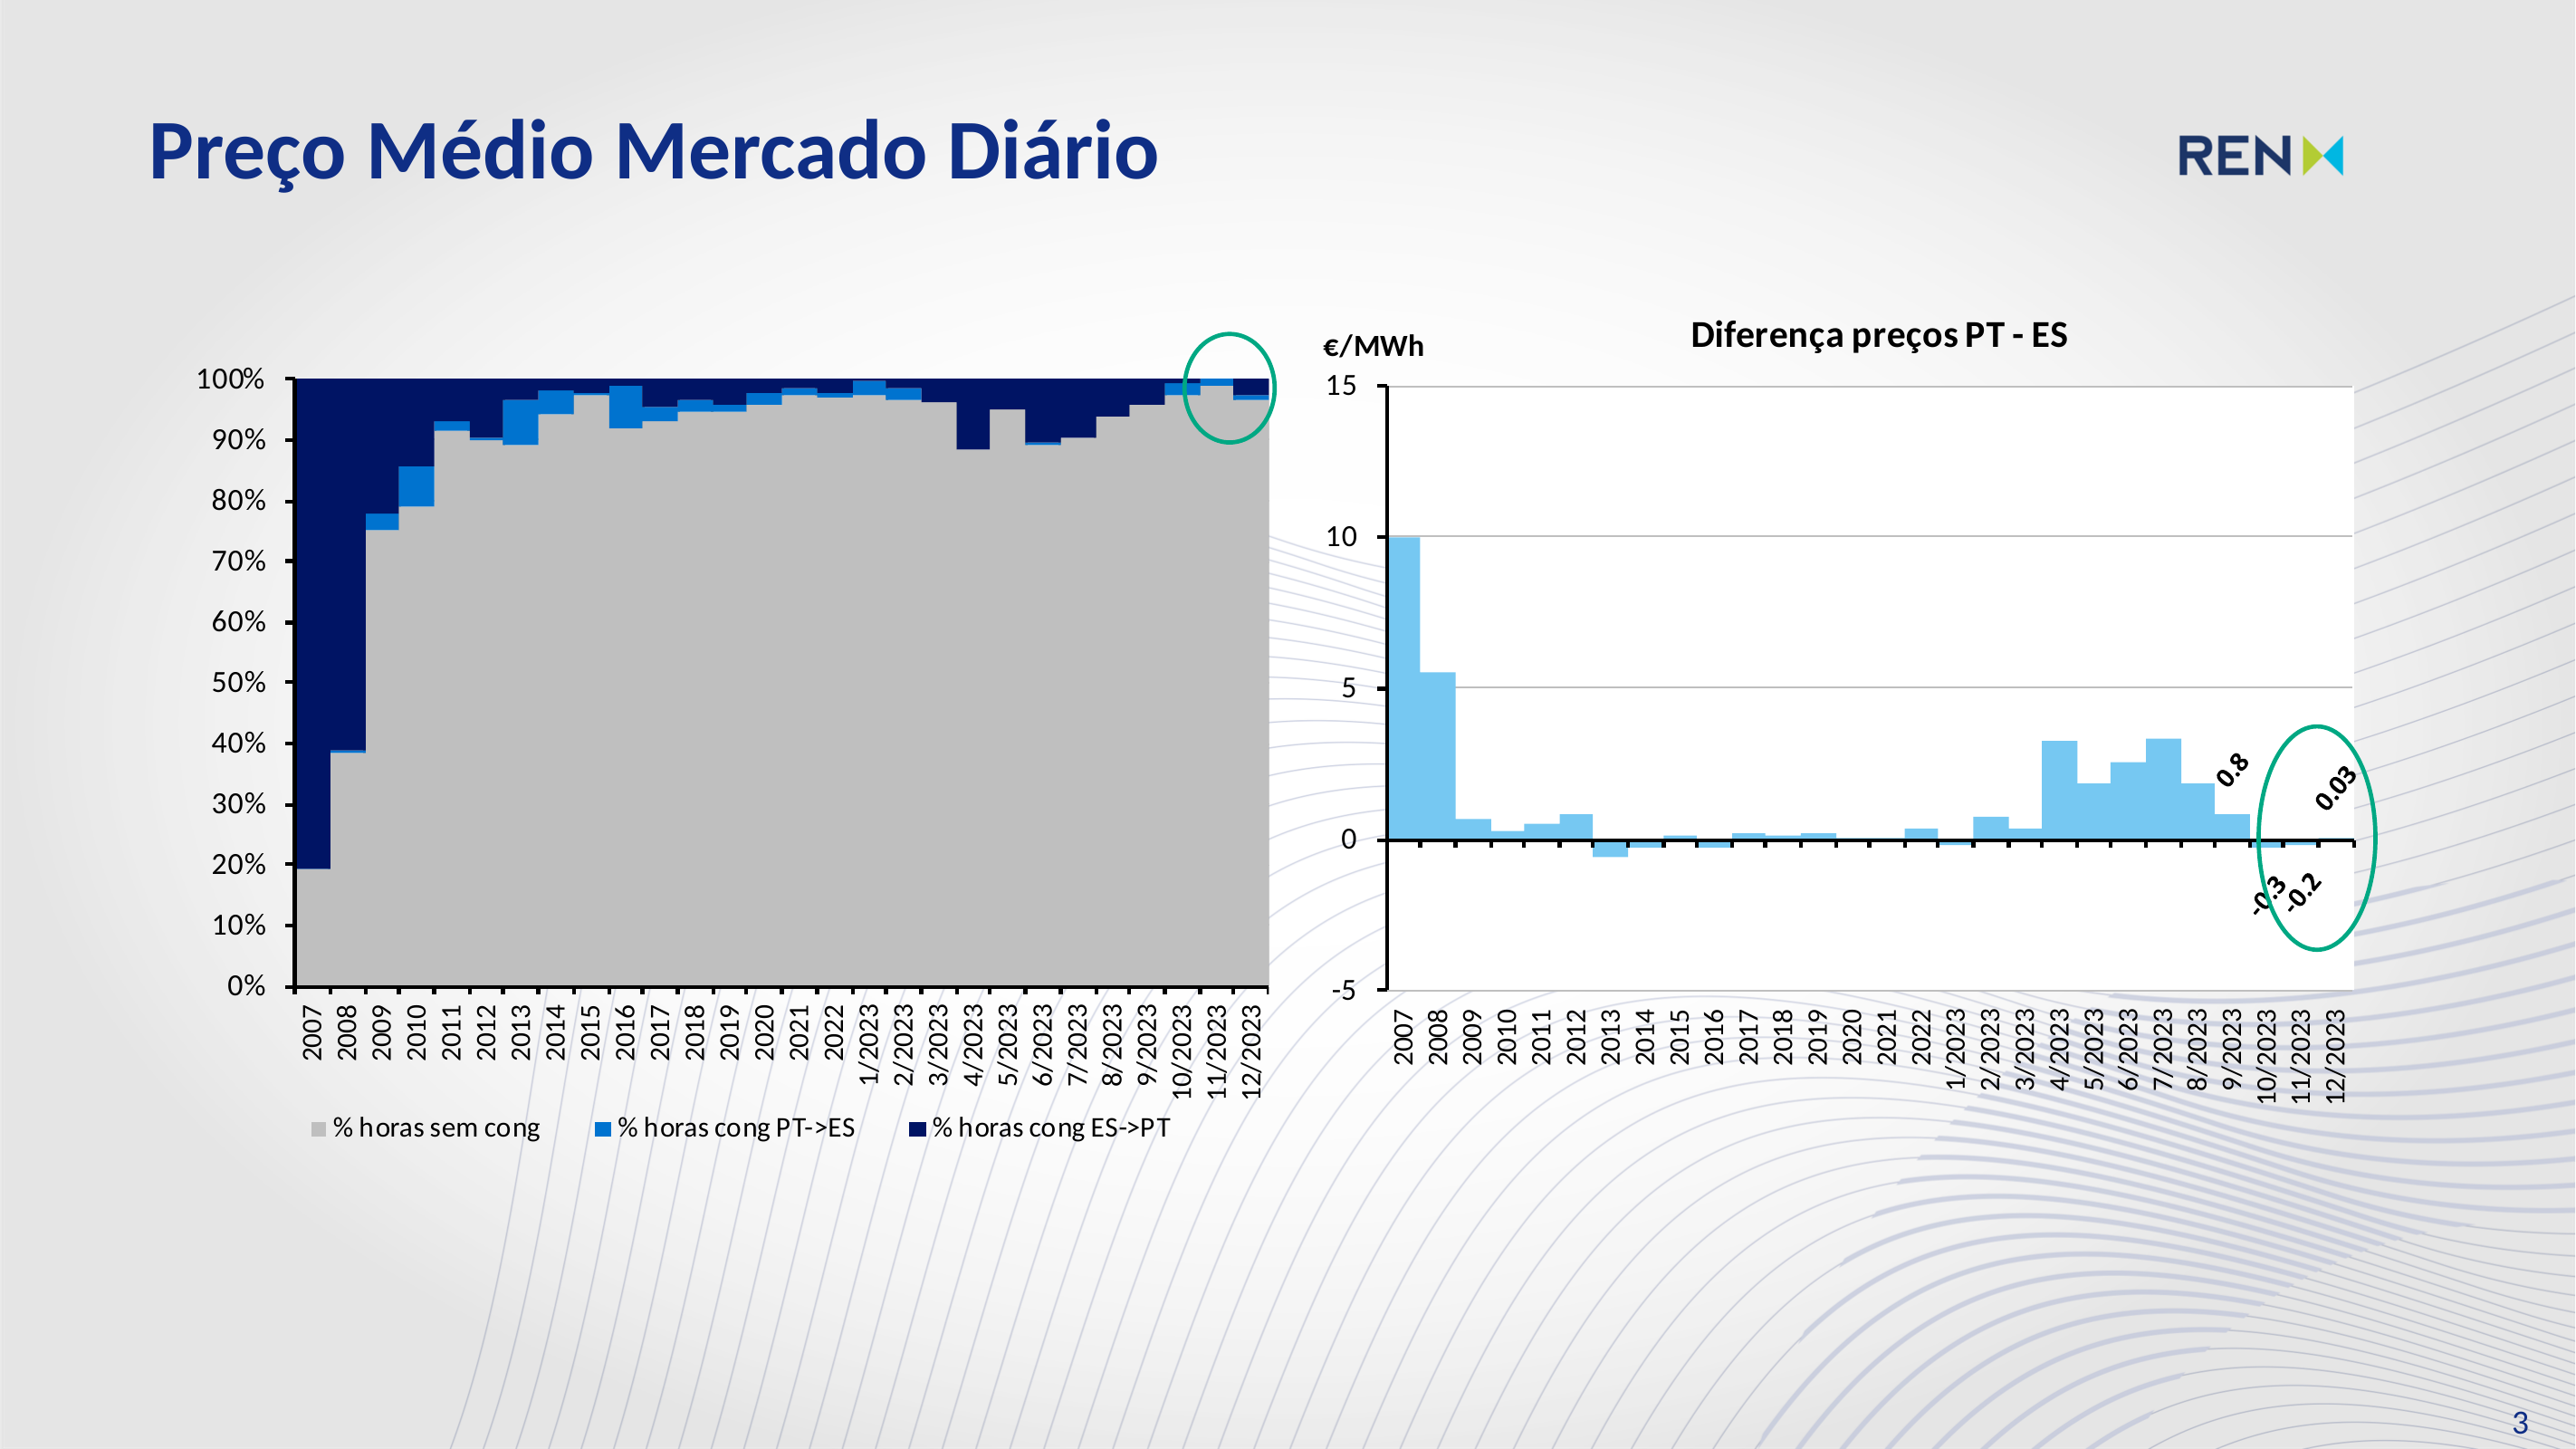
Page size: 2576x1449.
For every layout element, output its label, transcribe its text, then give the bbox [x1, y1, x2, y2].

list Preço Médio Mercado Diário [148, 117, 2052, 206]
text_box 3 [2466, 1394, 2575, 1448]
picture [0, 0, 2576, 1449]
